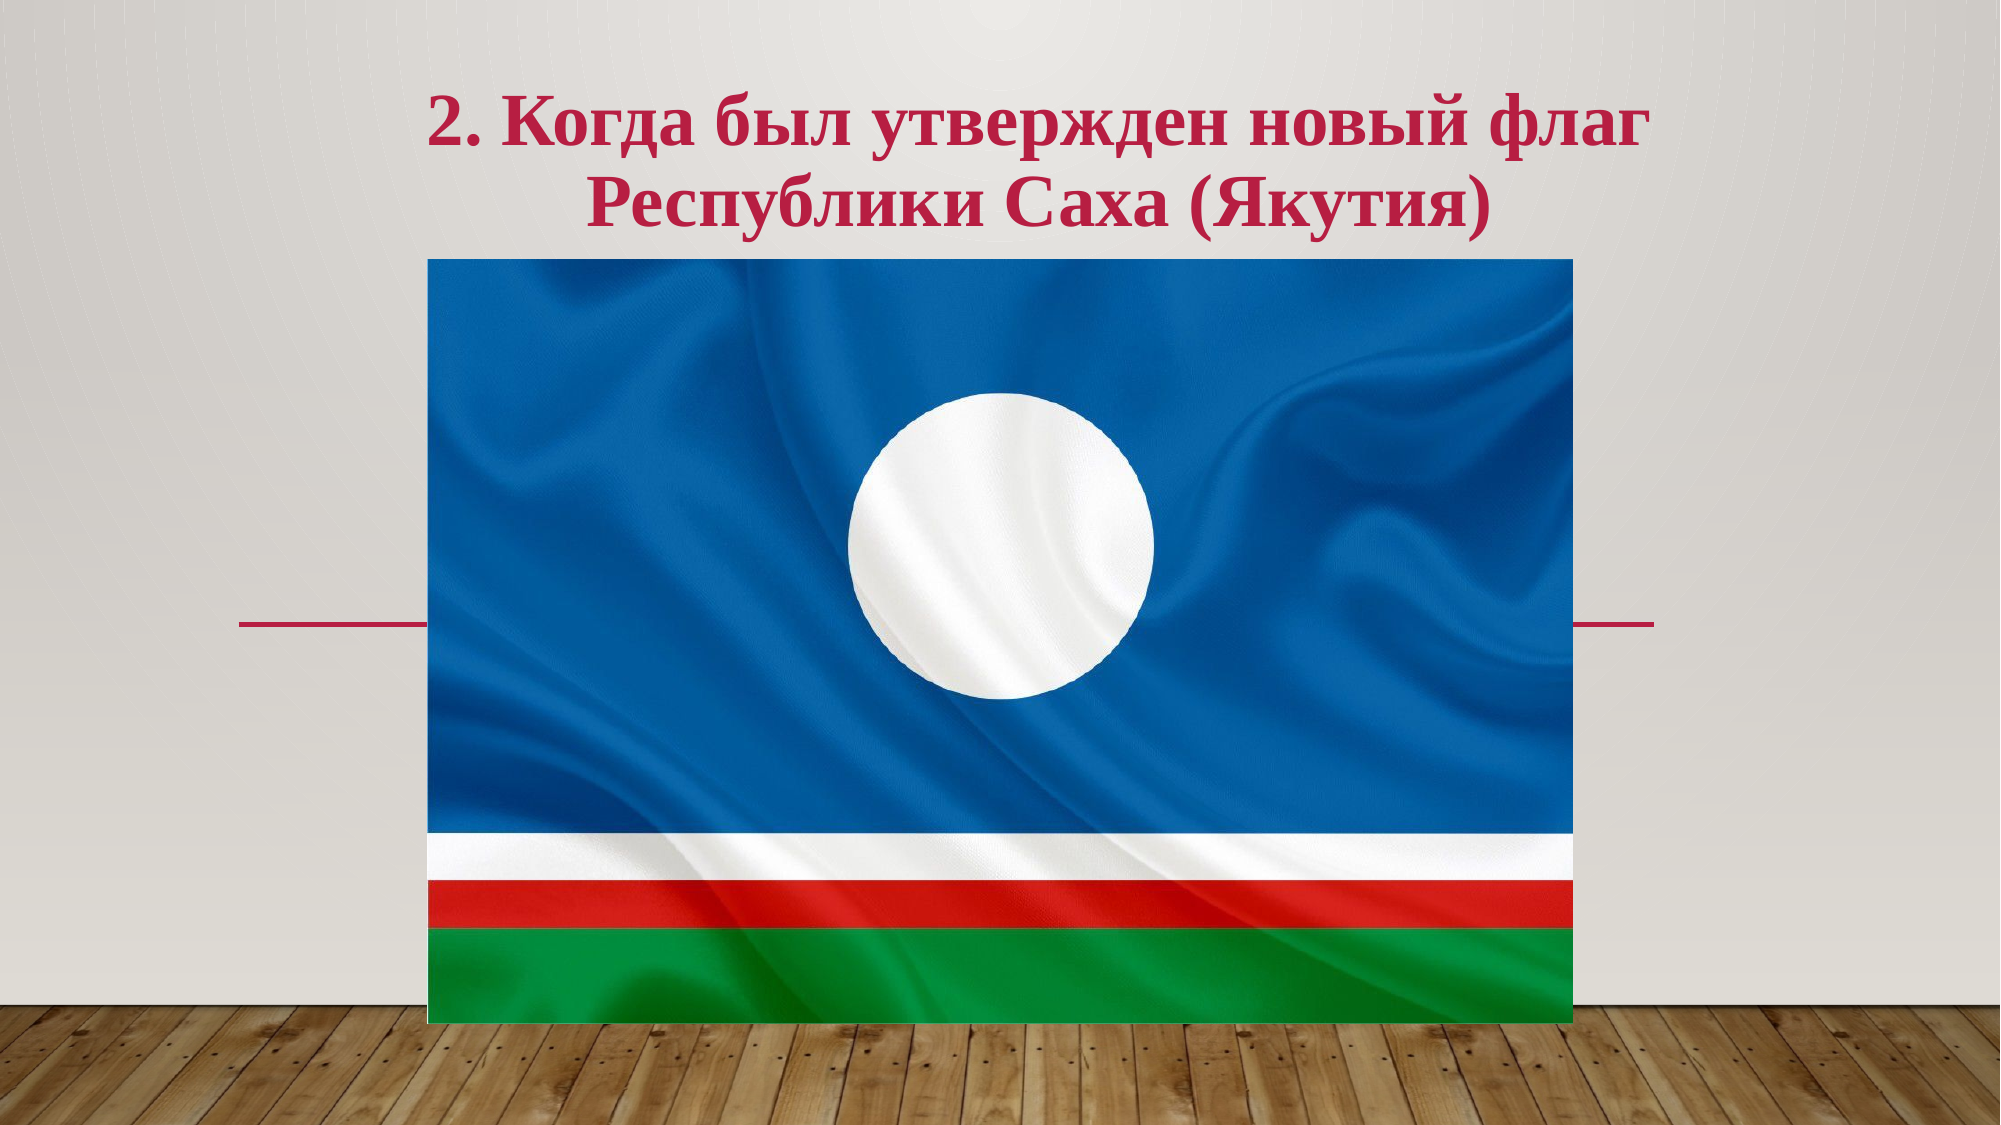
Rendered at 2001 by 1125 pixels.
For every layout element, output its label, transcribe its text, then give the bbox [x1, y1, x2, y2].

picture [0, 259, 2000, 1125]
title 2. Когда был утвержден новый флаг Республики Саха (Якутия) [330, 30, 1749, 340]
